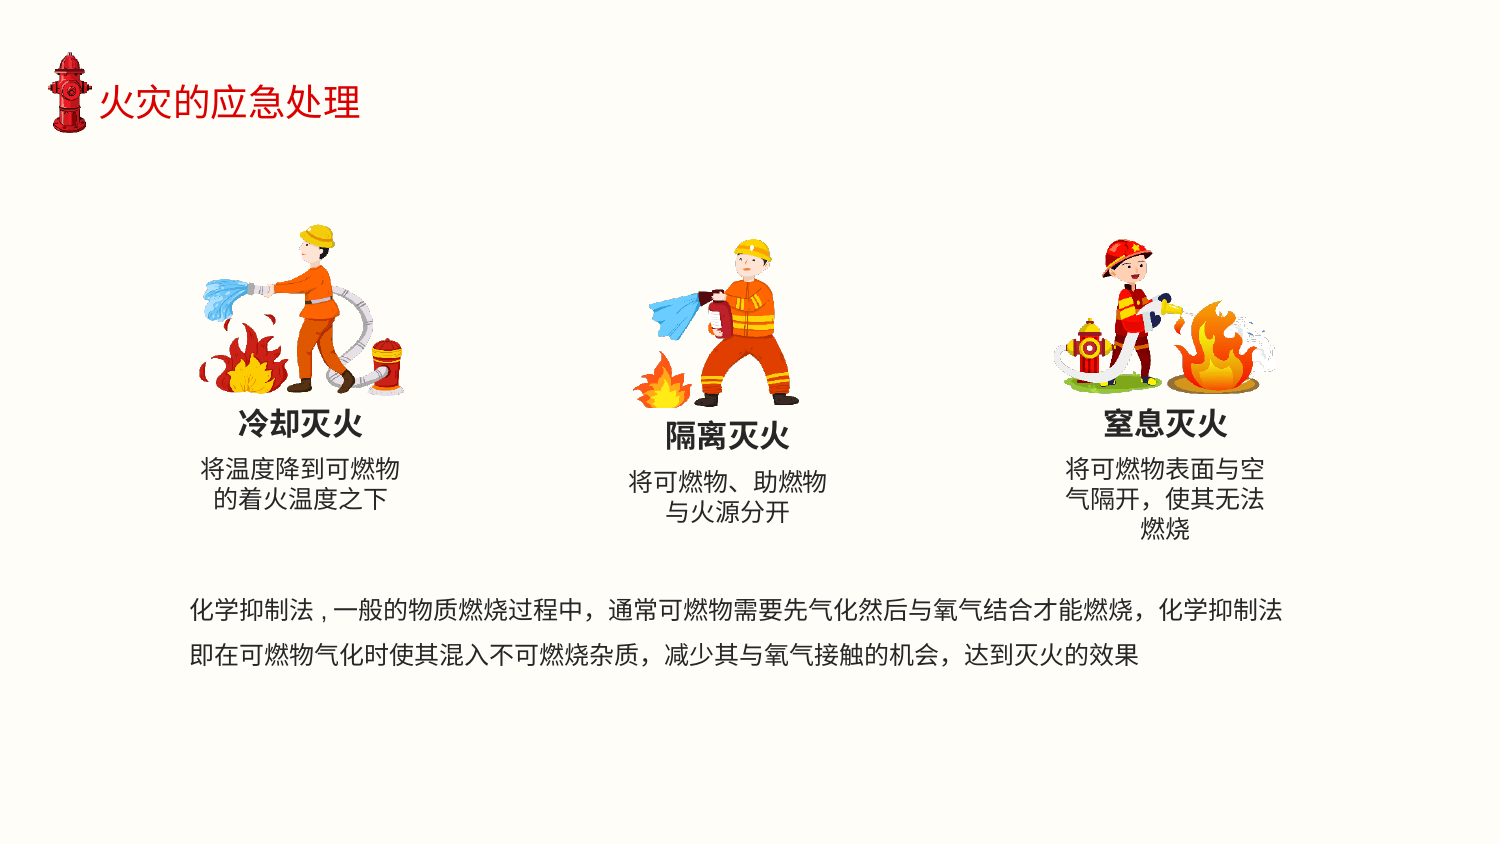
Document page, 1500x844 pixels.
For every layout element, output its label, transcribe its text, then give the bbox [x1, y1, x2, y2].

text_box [1044, 209, 1288, 560]
text_box 化学抑制法,一般的物质燃烧过程中，通常可燃物需要先气化然后与氧气结合才能燃烧，化学抑制法即在可燃物气化时使其混入不可燃烧杂质，减少其与氧气接触的机会，达到灭火的效果 [174, 571, 1300, 671]
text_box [179, 209, 423, 560]
picture [37, 46, 102, 137]
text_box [606, 234, 850, 572]
